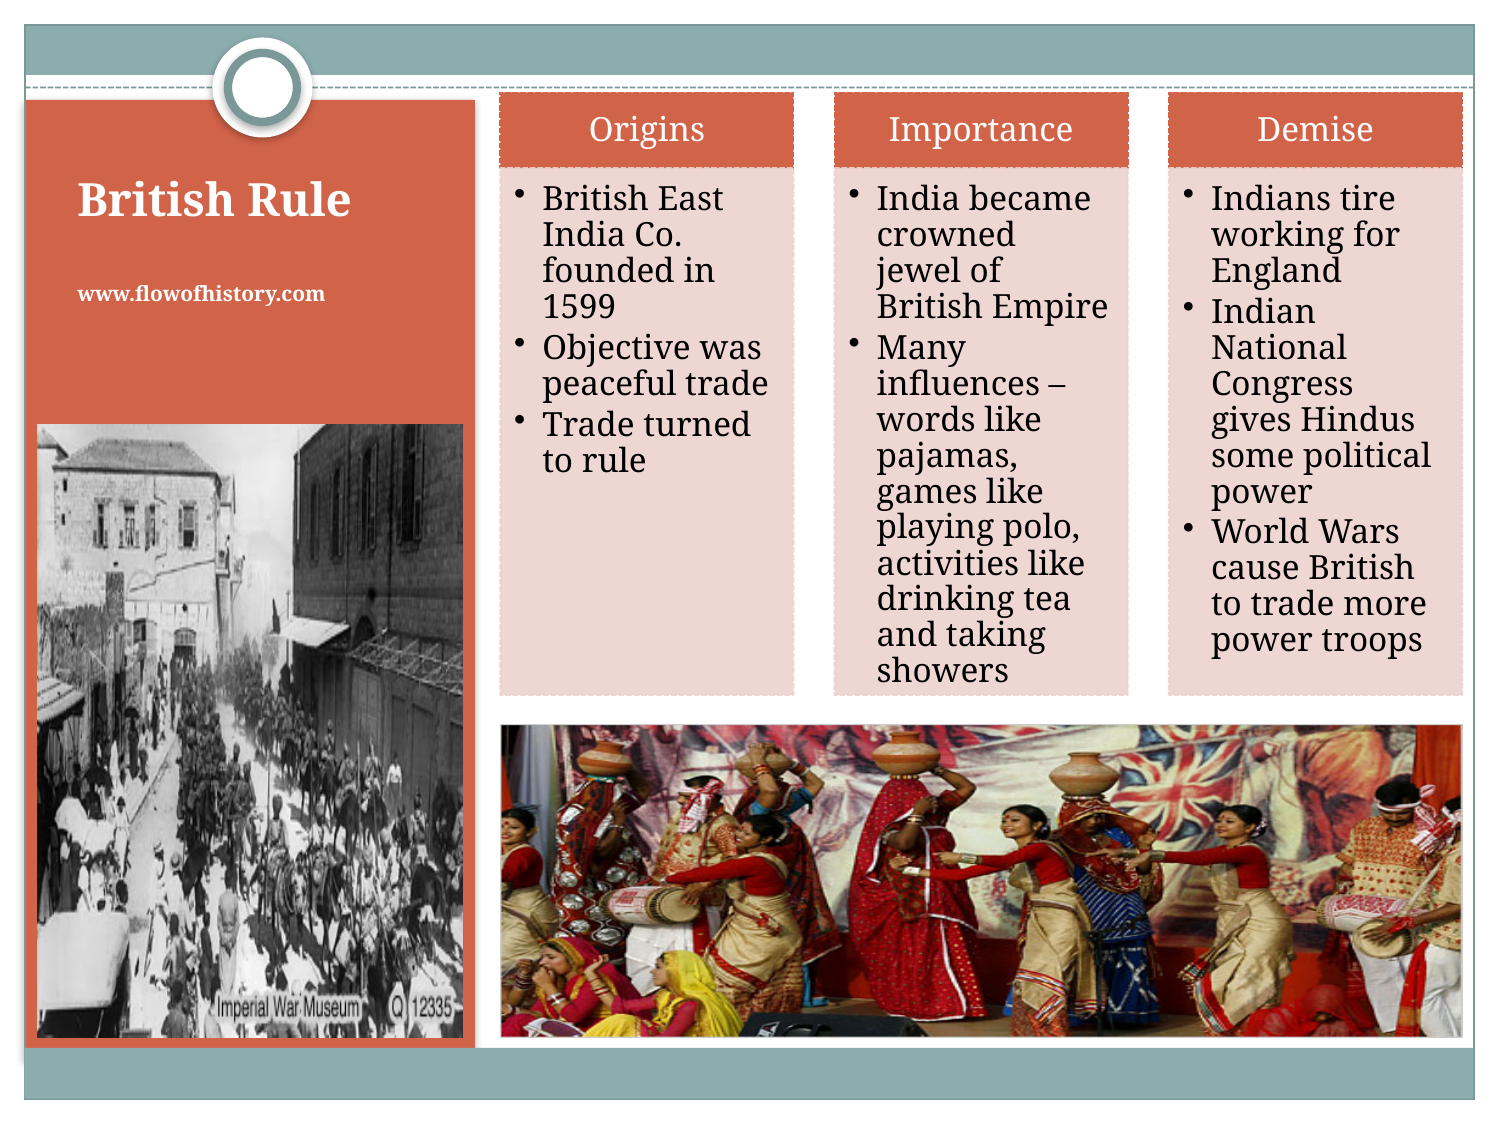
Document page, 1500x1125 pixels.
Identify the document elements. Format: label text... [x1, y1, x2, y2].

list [499, 724, 1463, 1038]
title British Rule www.flowofhistory.com [62, 149, 450, 313]
picture [37, 424, 463, 1038]
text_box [499, 87, 1463, 701]
